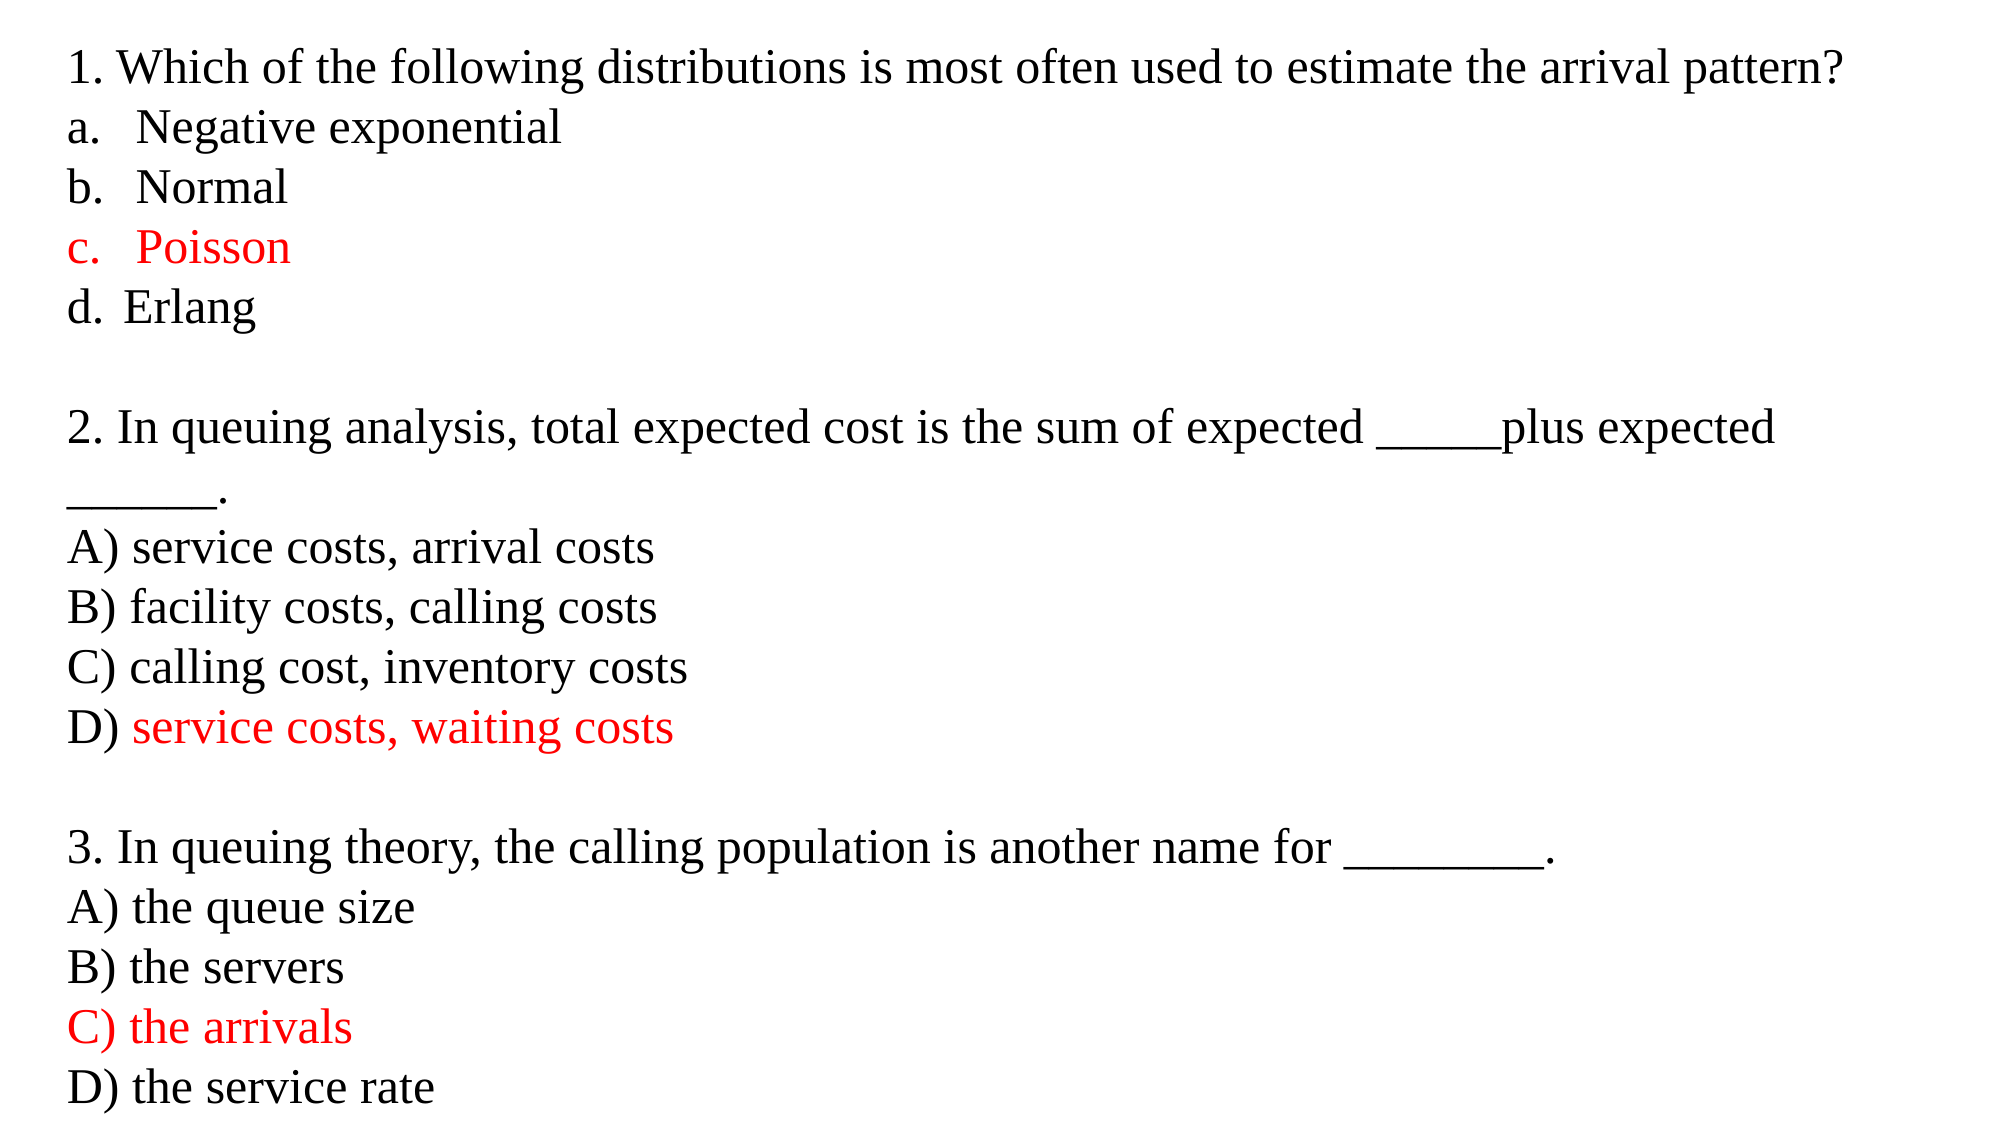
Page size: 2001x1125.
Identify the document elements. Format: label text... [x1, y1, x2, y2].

text_box 1. Which of the following distributions is most often used to estimate the arrival pattern? Negative exponential Normal Poisson Erlang 2. In queuing analysis, total expected cost is the sum of expected _____plus expected ______. A) service costs, arrival costs B) facility costs, calling costs C) calling cost, inventory costs D) service costs, waiting costs 3. In queuing theory, the calling population is another name for ________. A) the queue size B) the servers C) the arrivals D) the service rate [52, 26, 1944, 1122]
